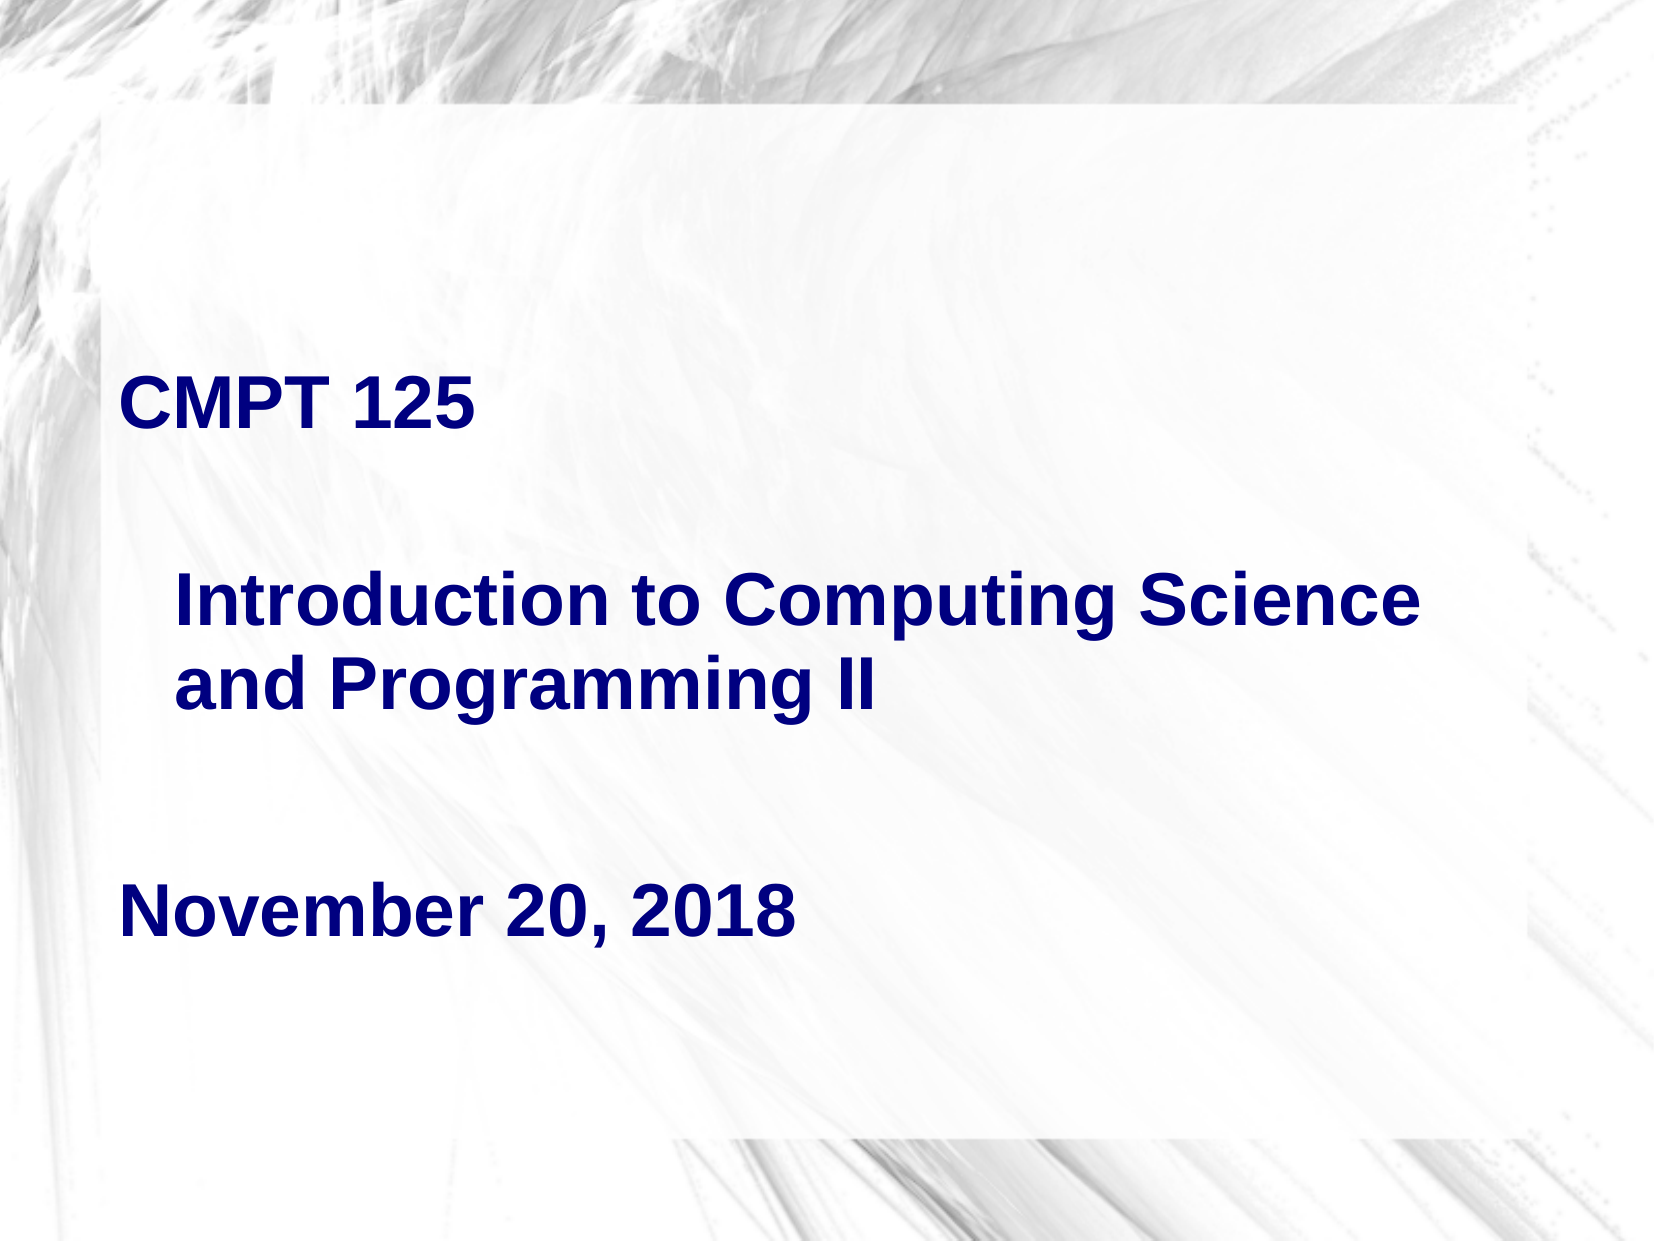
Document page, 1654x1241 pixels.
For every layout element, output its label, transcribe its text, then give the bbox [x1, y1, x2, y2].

list CMPT 125 Introduction to Computing Science and Programming II November 20, 2018 [118, 236, 1571, 1171]
picture [0, 0, 1654, 1241]
